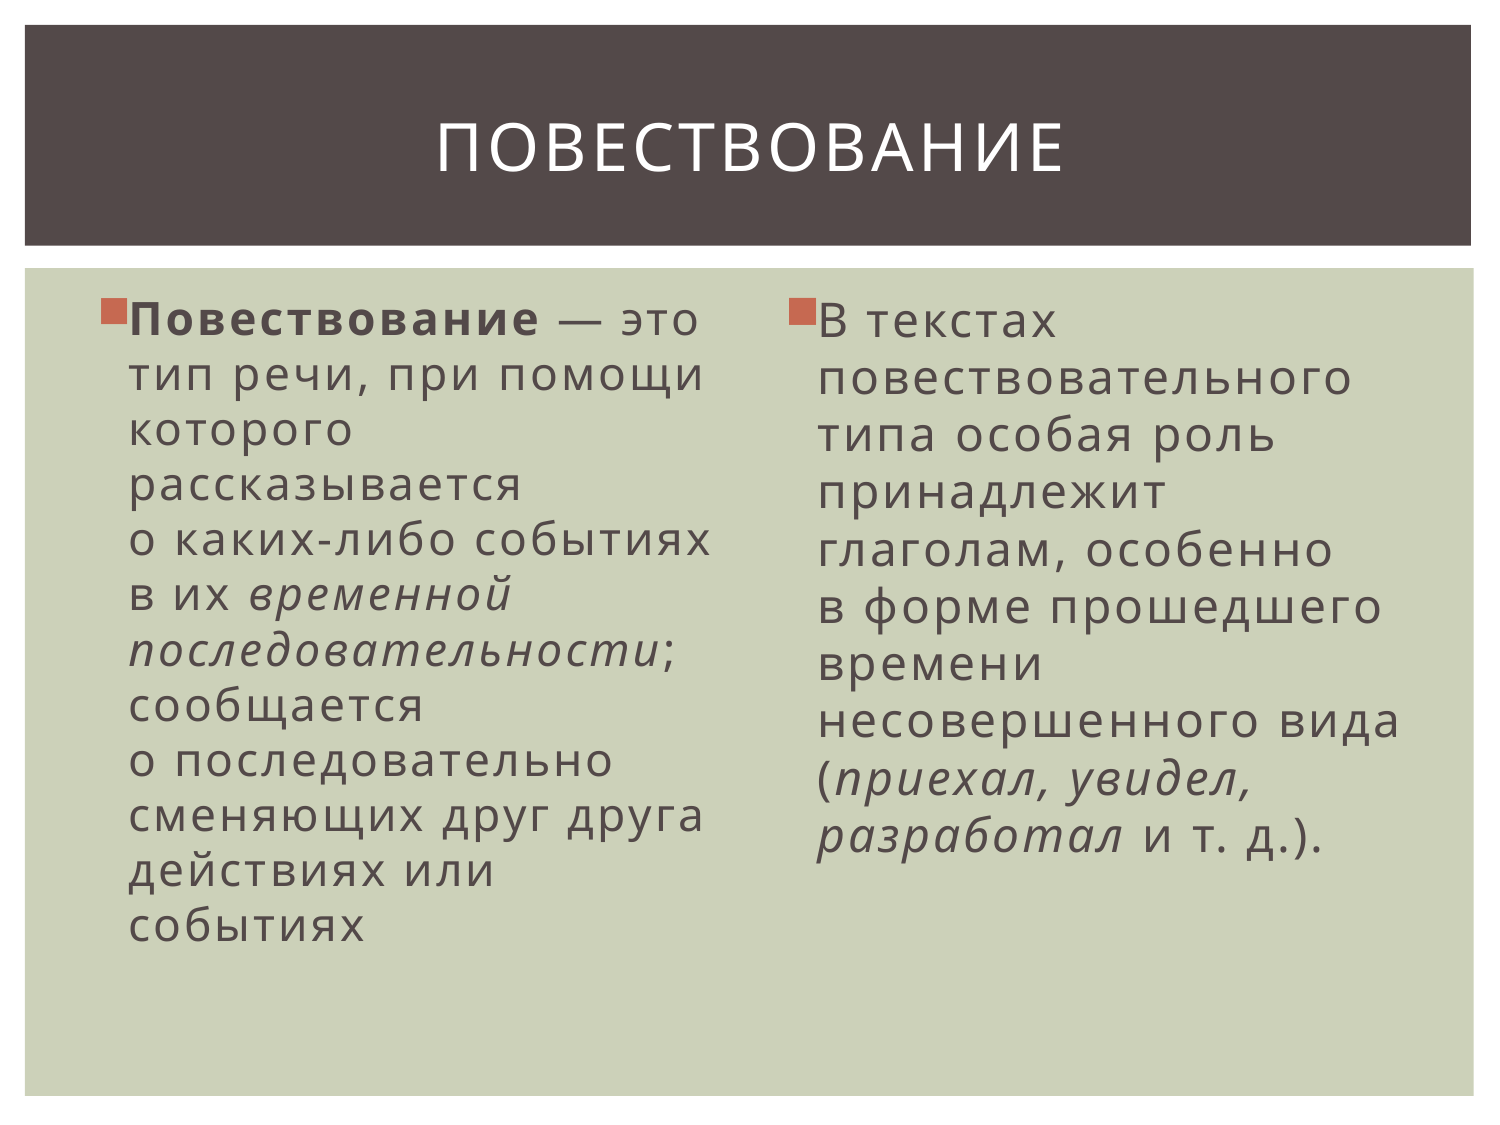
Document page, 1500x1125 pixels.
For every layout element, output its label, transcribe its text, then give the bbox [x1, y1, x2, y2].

list Повествование — это тип речи, при помощи которого рассказывается о каких-либо событиях в их временной последовательности; сообщается о последовательно сменяющих друг друга действиях или событиях [75, 281, 738, 1005]
title Повествование [62, 58, 1438, 232]
list В текстах повествовательного типа особая роль принадлежит глаголам, особенно в форме прошедшего времени несовершенного вида (приехал, увидел, разработал и т. д.). [762, 281, 1425, 1005]
